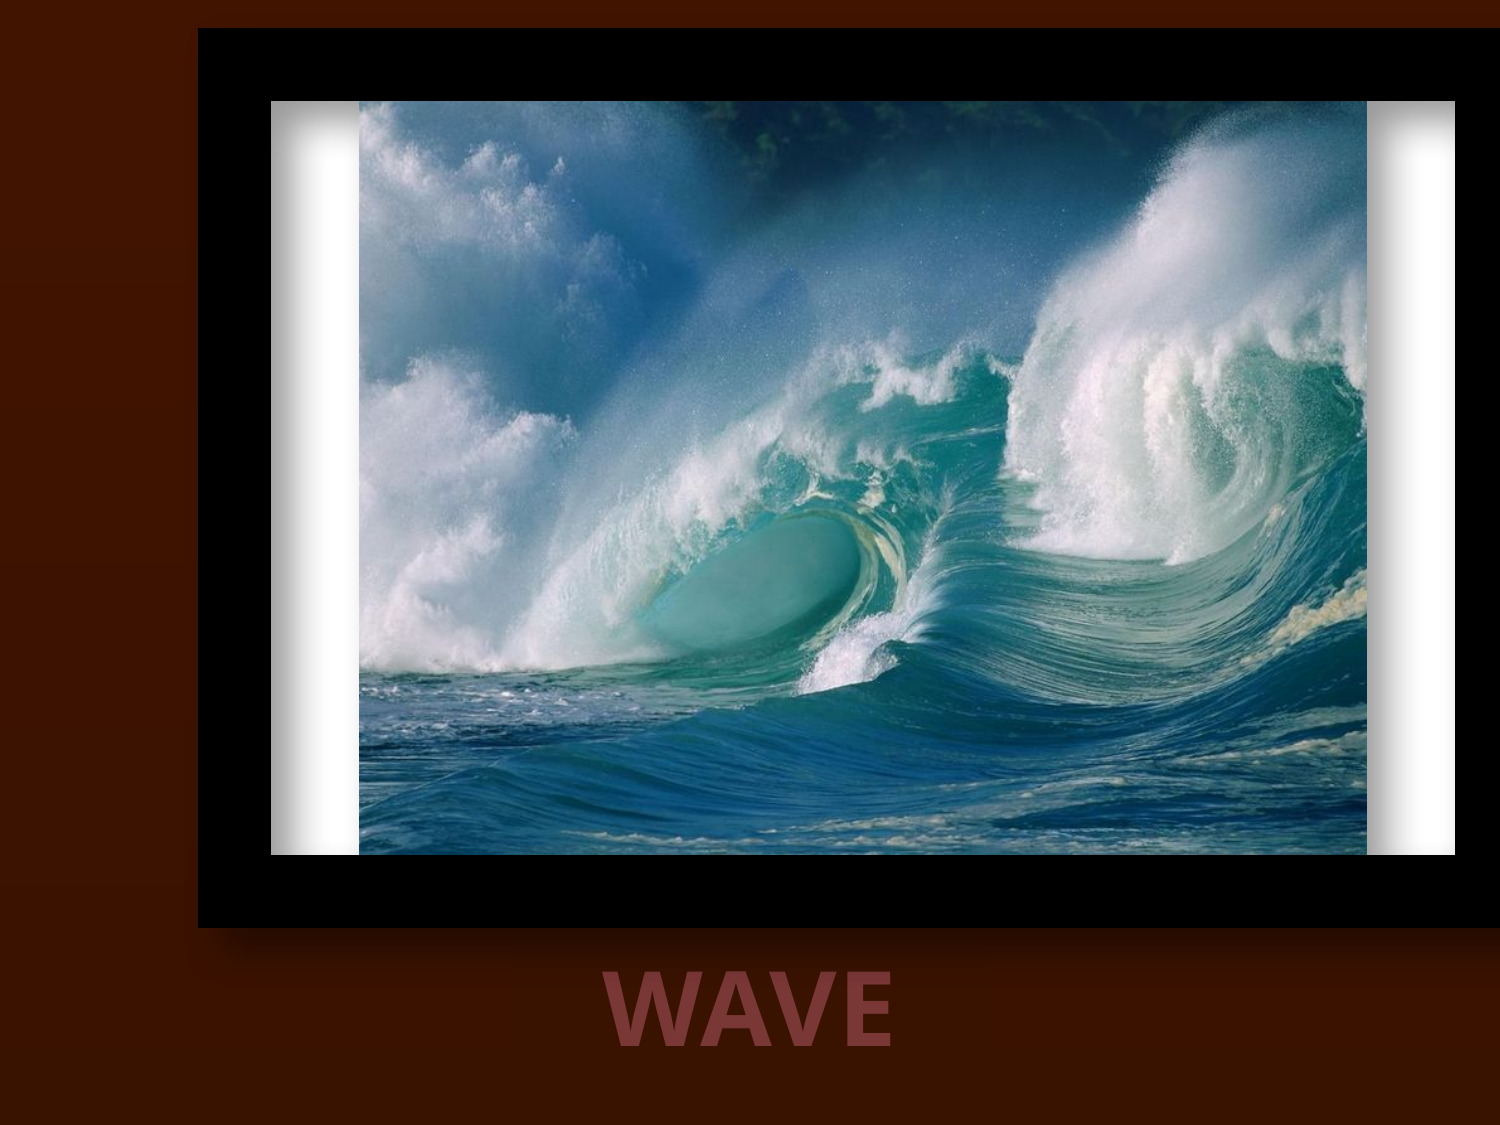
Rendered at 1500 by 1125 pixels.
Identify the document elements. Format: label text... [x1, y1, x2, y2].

picture [421, 848, 449, 856]
title Wave [512, 977, 988, 1125]
picture [270, 99, 1456, 856]
